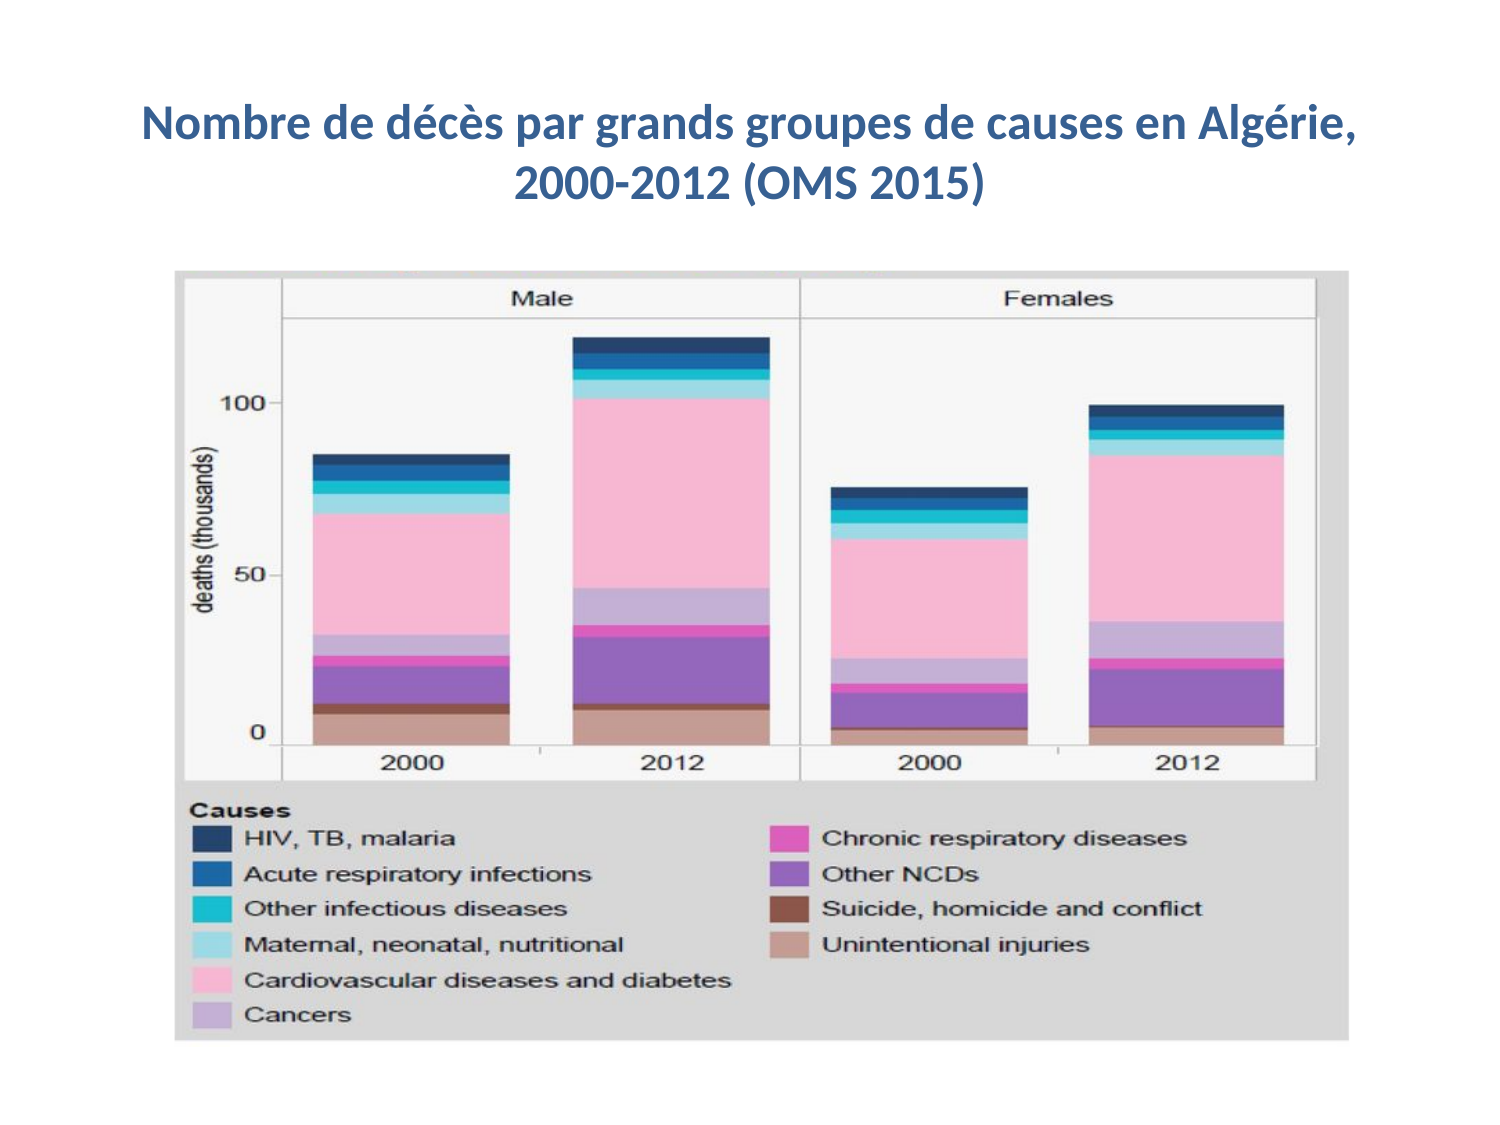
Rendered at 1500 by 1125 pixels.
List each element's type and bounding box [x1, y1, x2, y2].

picture [52, 18, 1471, 1047]
